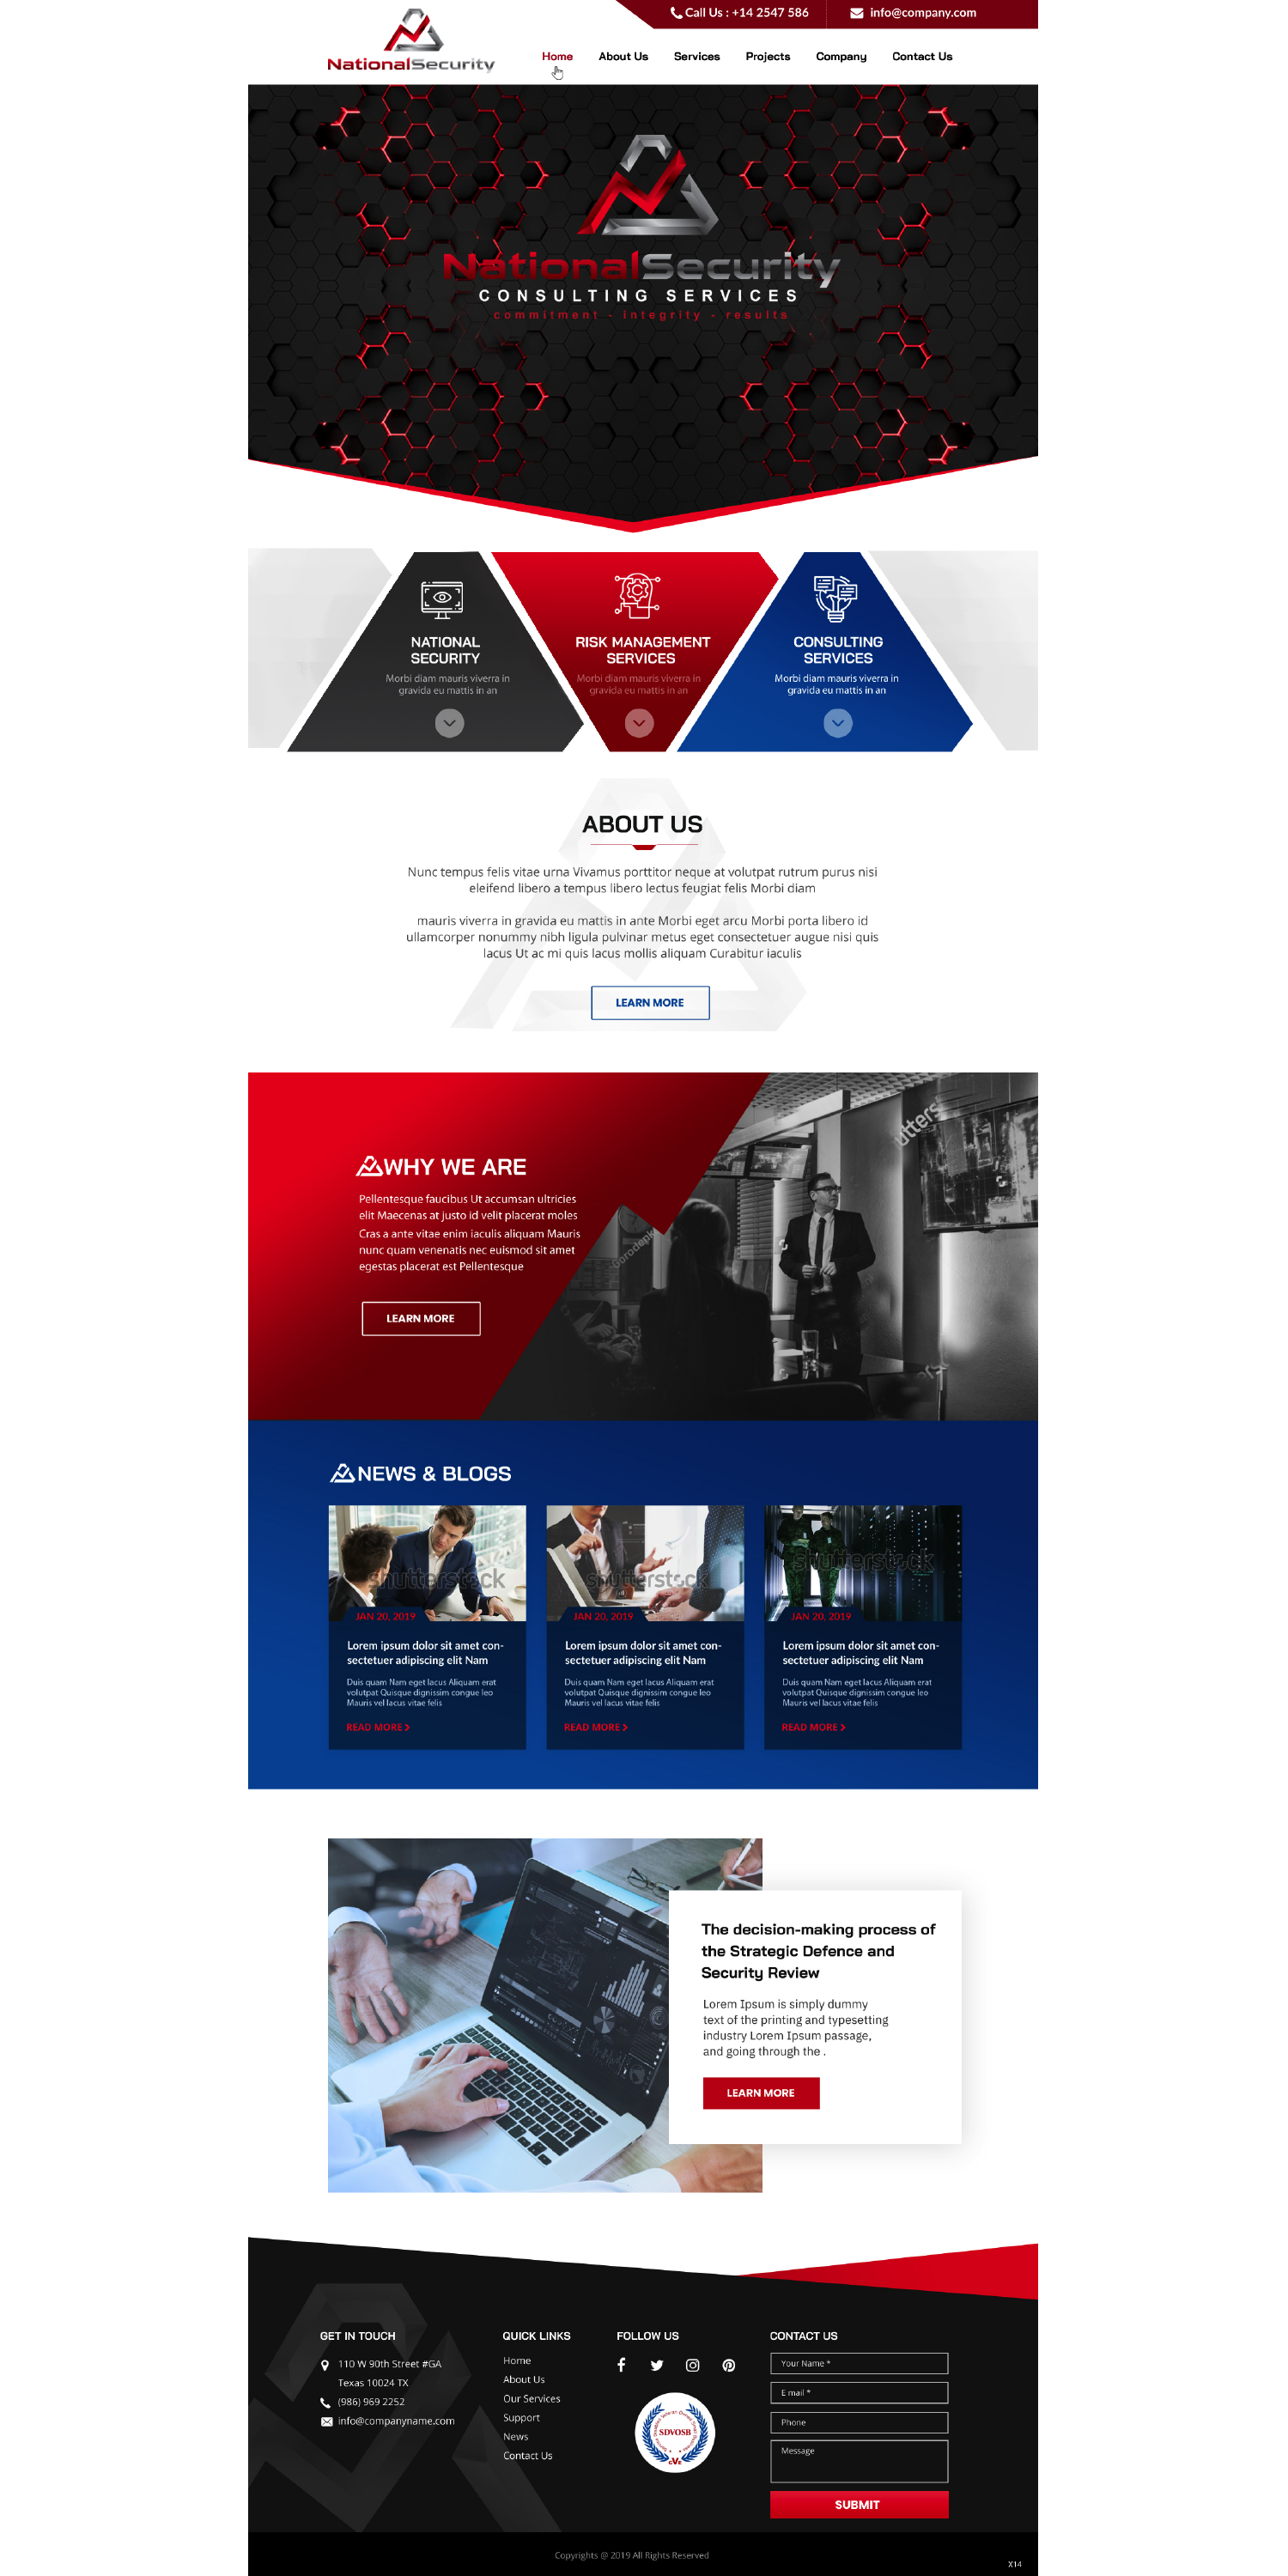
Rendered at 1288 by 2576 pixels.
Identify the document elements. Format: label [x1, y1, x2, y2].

picture [248, 0, 1038, 2576]
